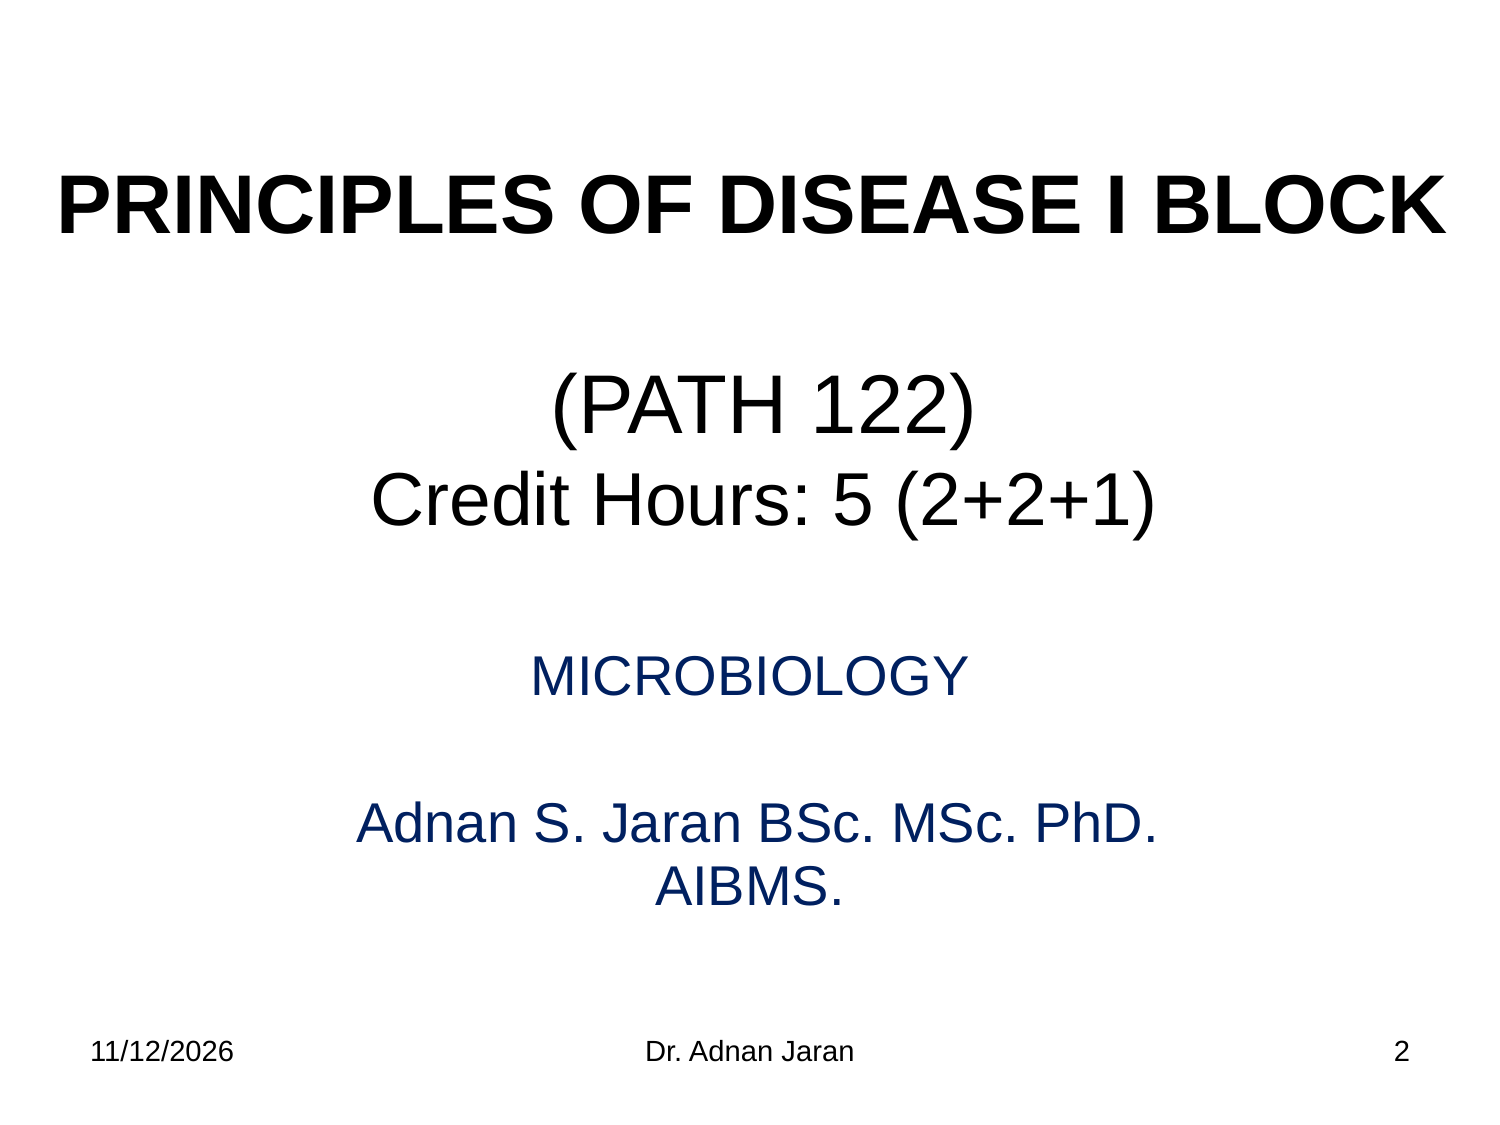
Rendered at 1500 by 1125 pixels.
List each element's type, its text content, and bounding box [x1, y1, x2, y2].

title PRINCIPLES OF DISEASE I BLOCK (PATH 122) Credit Hours: 5 (2+2+1) [34, 142, 1494, 548]
slide_number 2 [1074, 1024, 1426, 1103]
subtitle MICROBIOLOGY Adnan S. Jaran BSc. MSc. PhD. AIBMS. [224, 637, 1276, 926]
footer Dr. Adnan Jaran [512, 1024, 988, 1103]
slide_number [74, 1024, 426, 1103]
